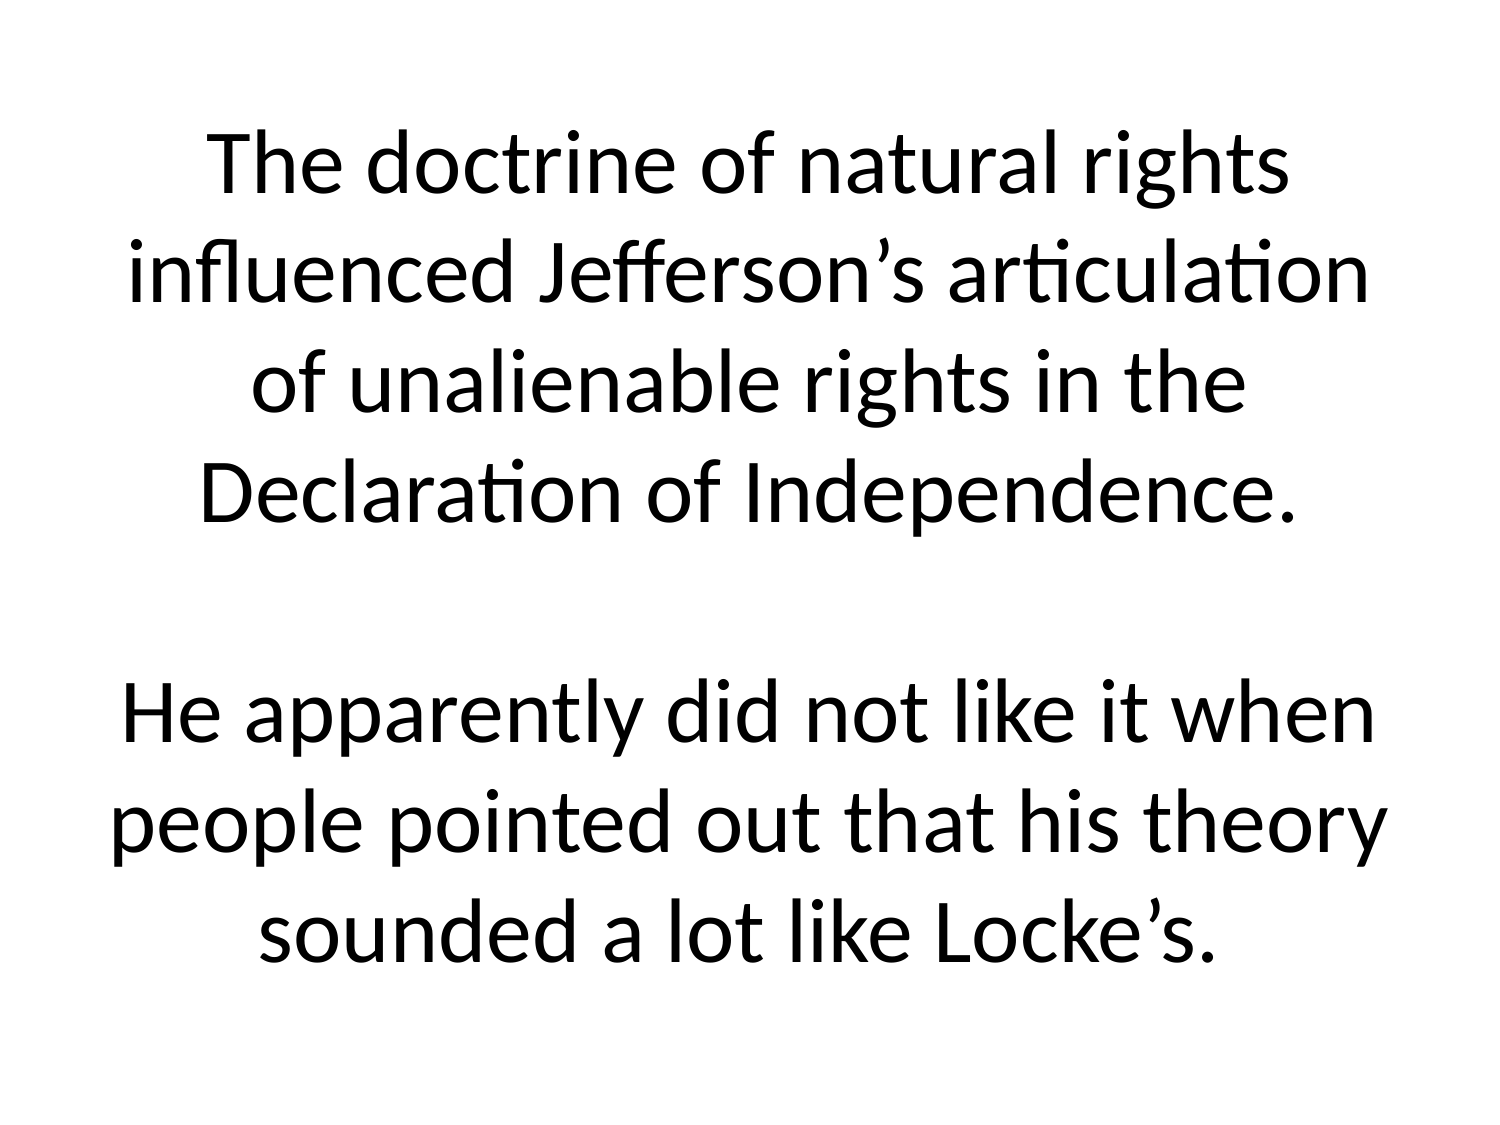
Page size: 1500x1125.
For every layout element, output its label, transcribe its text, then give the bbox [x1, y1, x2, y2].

title The doctrine of natural rights influenced Jefferson’s articulation of unalienable rights in the Declaration of Independence. He apparently did not like it when people pointed out that his theory sounded a lot like Locke’s. [74, 44, 1426, 1038]
